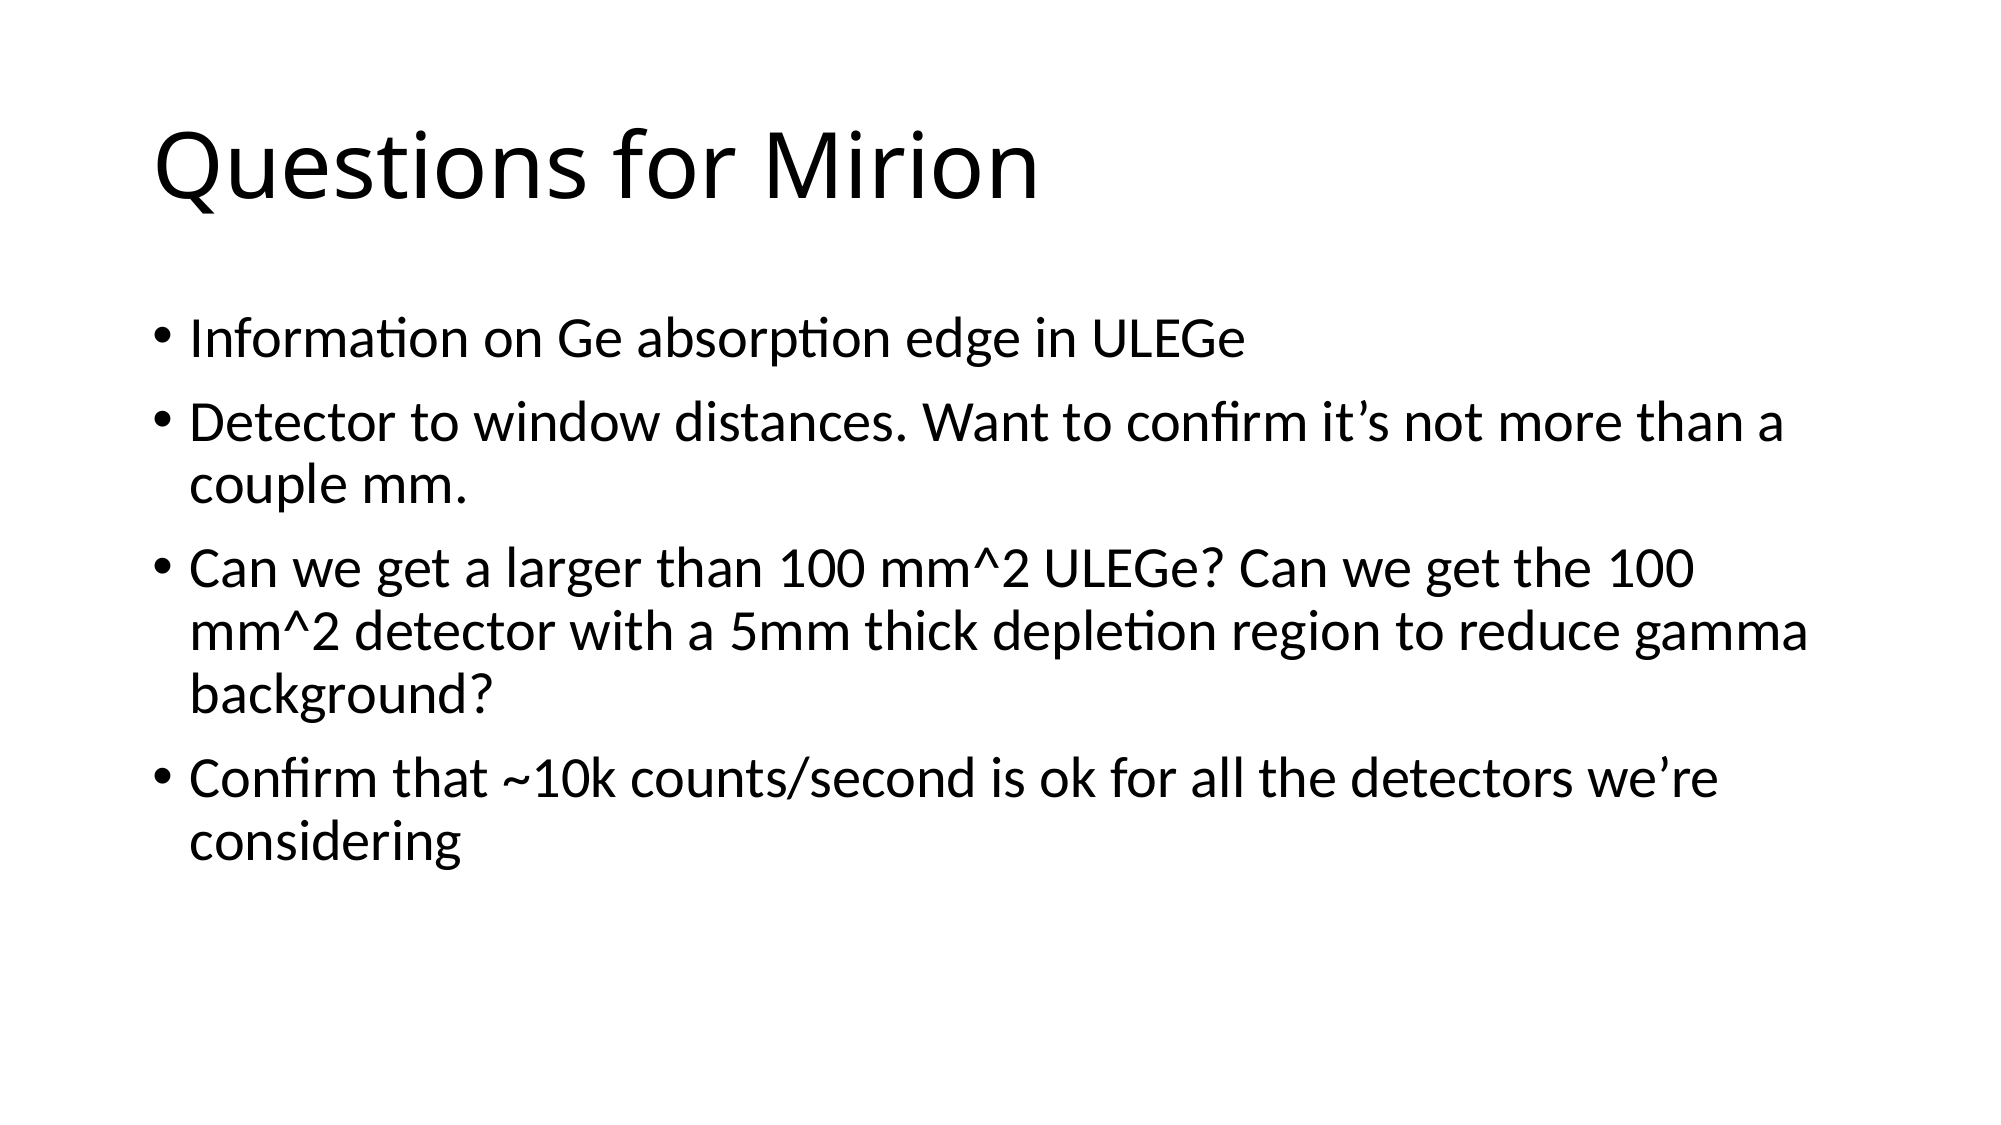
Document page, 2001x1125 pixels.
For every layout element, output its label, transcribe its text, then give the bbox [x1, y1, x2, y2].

title Questions for Mirion [137, 59, 1863, 278]
list Information on Ge absorption edge in ULEGe Detector to window distances. Want to confirm it’s not more than a couple mm. Can we get a larger than 100 mm^2 ULEGe? Can we get the 100 mm^2 detector with a 5mm thick depletion region to reduce gamma background? Confirm that ~10k counts/second is ok for all the detectors we’re considering [137, 299, 1863, 1014]
